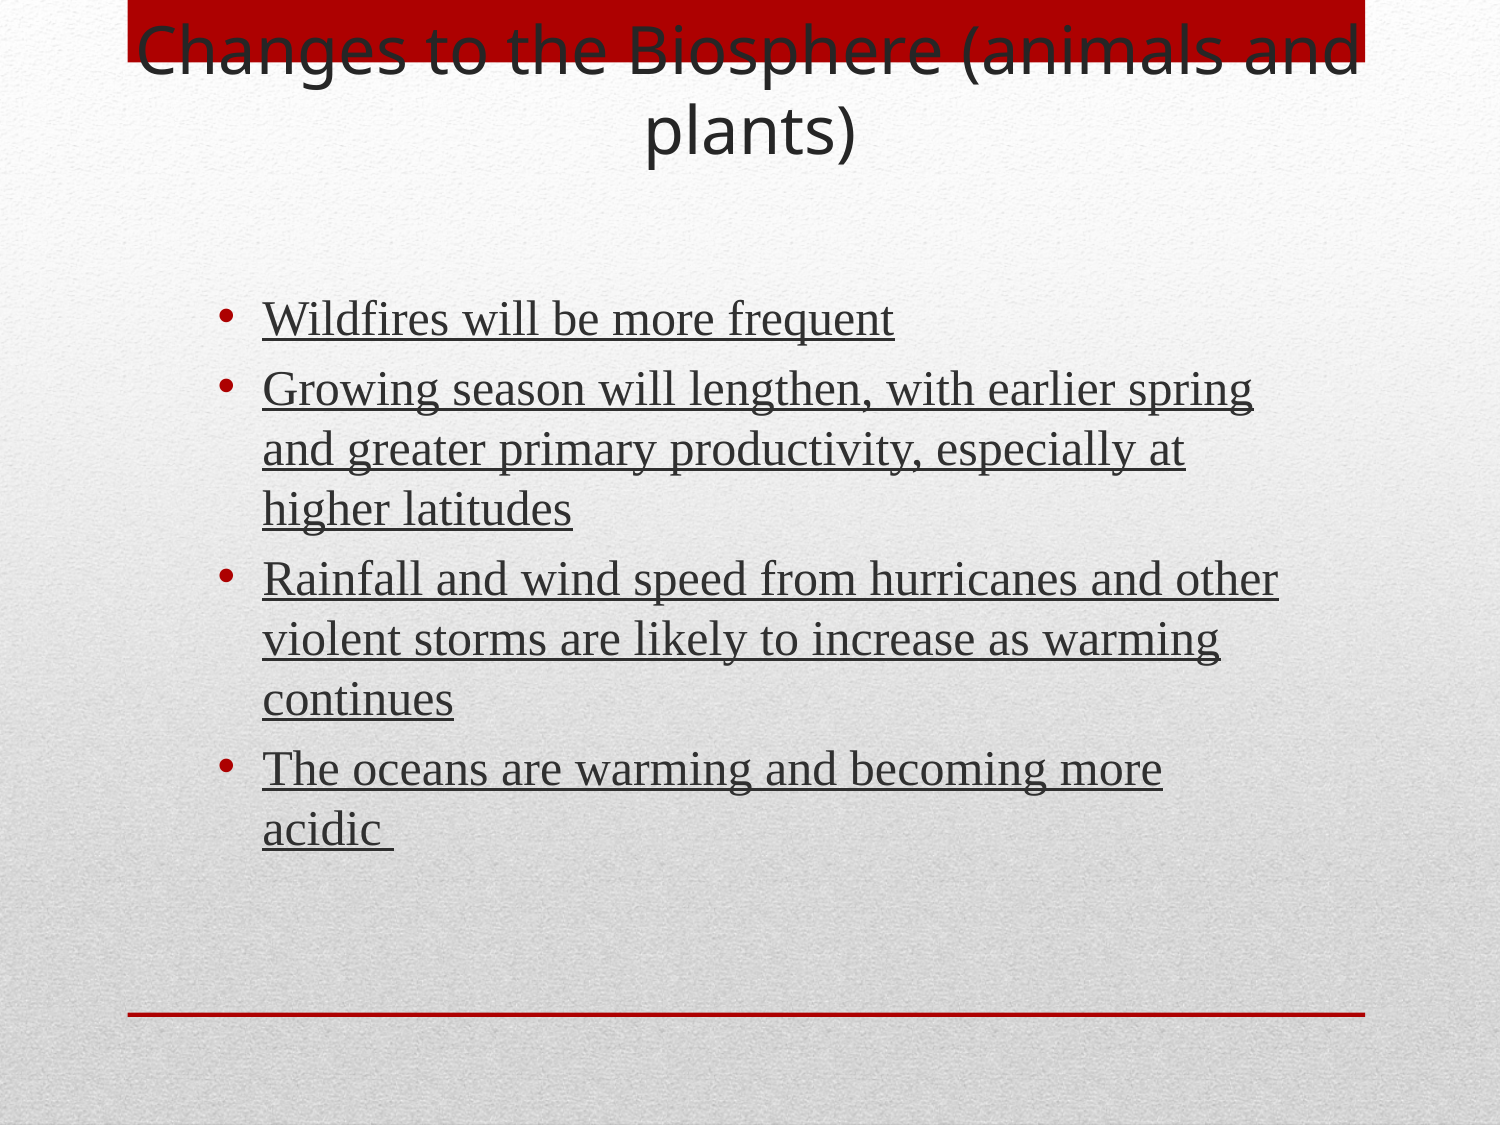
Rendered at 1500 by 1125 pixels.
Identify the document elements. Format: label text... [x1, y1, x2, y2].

list Wildfires will be more frequent Growing season will lengthen, with earlier spring and greater primary productivity, especially at higher latitudes Rainfall and wind speed from hurricanes and other violent storms are likely to increase as warming continues The oceans are warming and becoming more acidic [150, 200, 1300, 1025]
title Changes to the Biosphere (animals and plants) [37, 62, 1463, 175]
